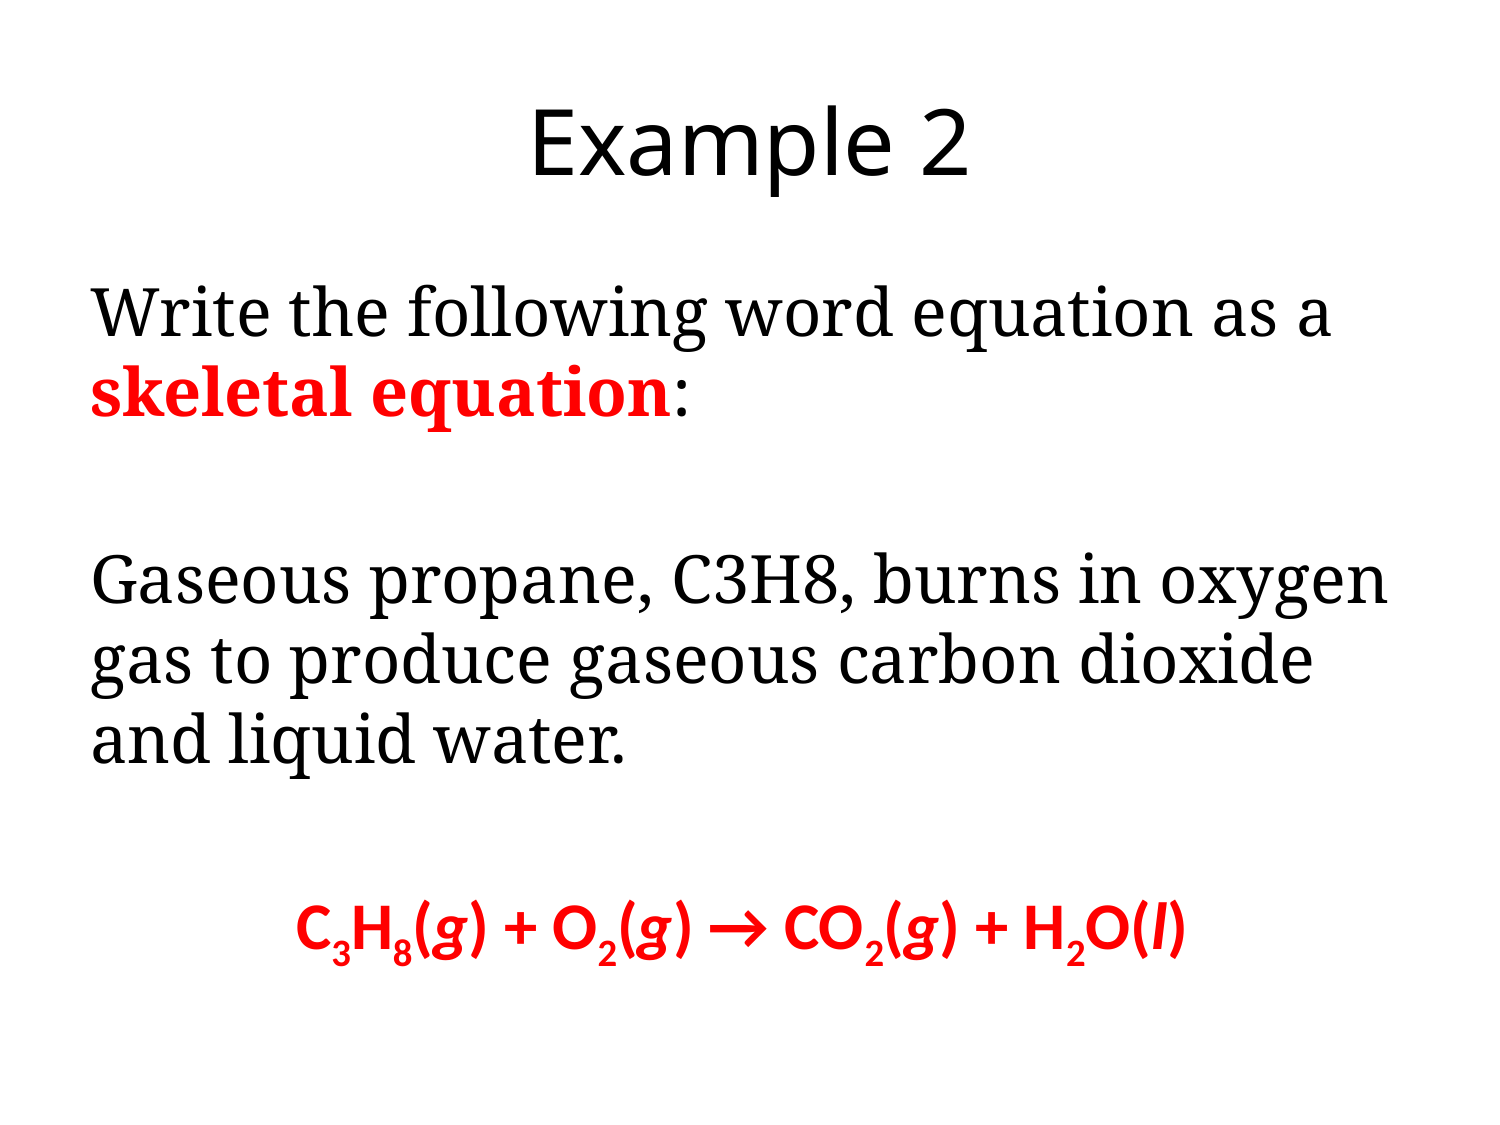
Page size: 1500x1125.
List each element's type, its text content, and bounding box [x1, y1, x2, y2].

title Example 2 [75, 45, 1425, 233]
list Write the following word equation as a skeletal equation: Gaseous propane, C3H8, burns in oxygen gas to produce gaseous carbon dioxide and liquid water. C3H8(g) + O2(g) → CO2(g) + H2O(l) [75, 262, 1425, 1005]
